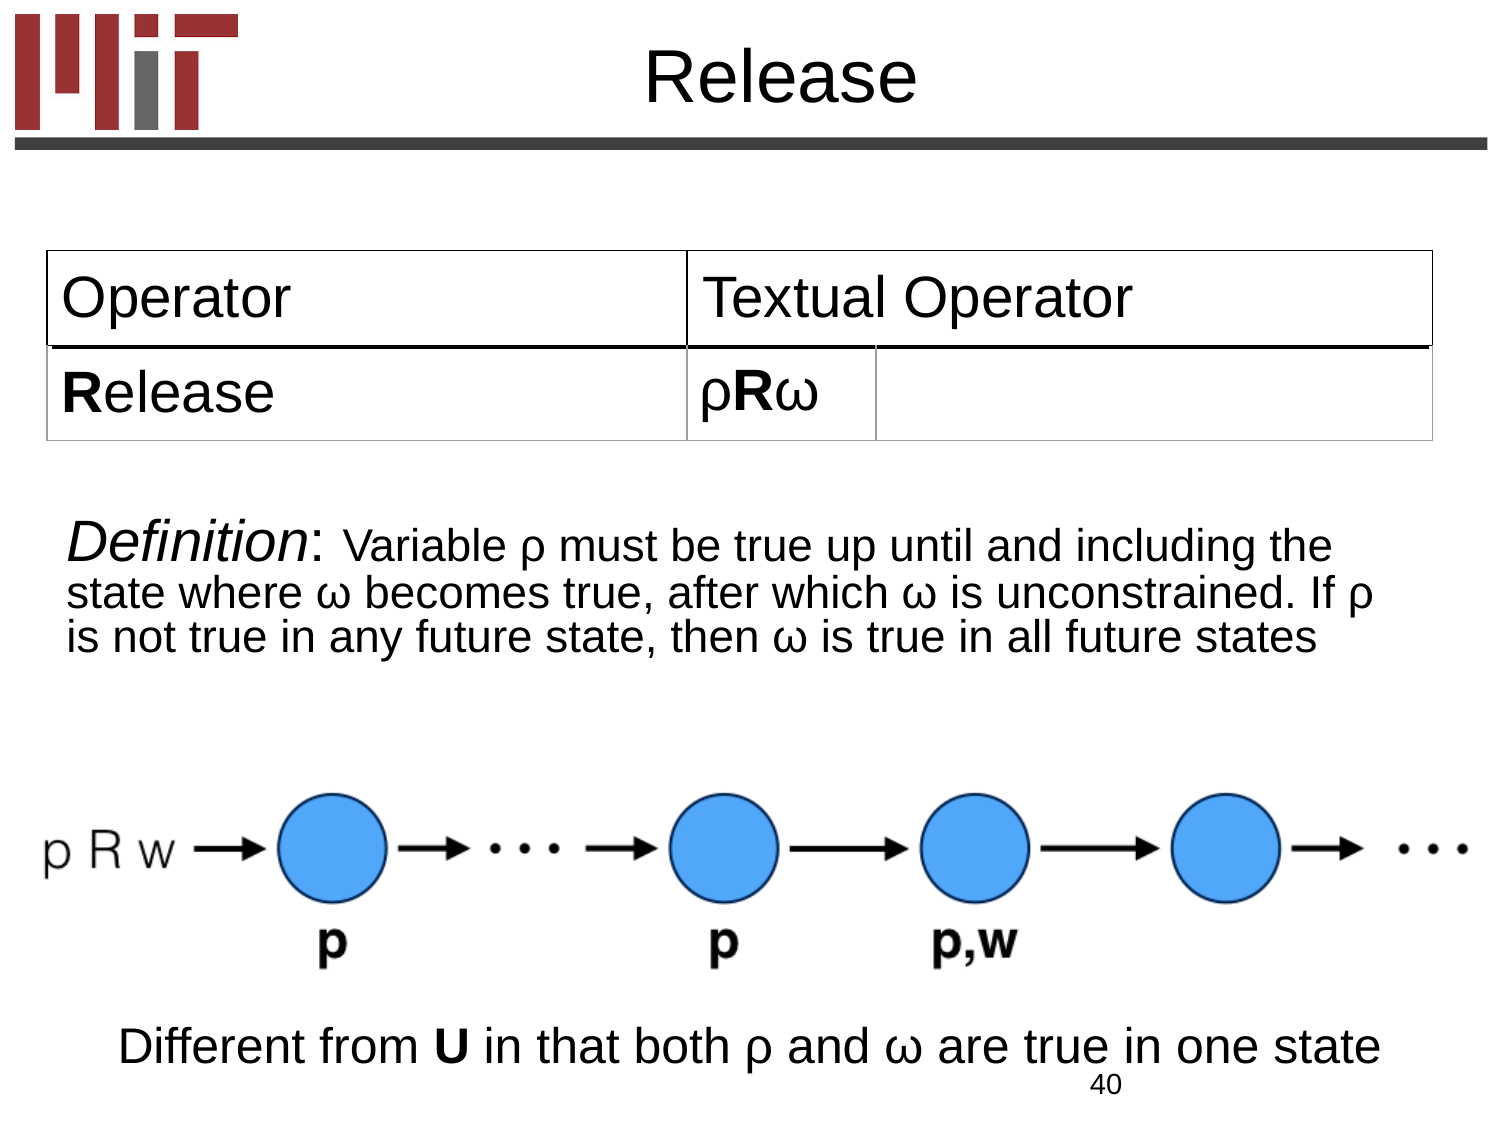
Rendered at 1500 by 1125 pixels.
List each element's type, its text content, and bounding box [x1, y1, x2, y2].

title Release [237, 15, 1325, 130]
picture [0, 757, 1500, 1003]
picture [15, 14, 238, 130]
table_cell [877, 346, 1432, 440]
table_cell Release [48, 346, 686, 440]
table_header Operator [48, 251, 686, 345]
table_header Textual Operator [688, 251, 1432, 345]
table_cell ρRω [688, 356, 875, 440]
text_box Different from U in that both ρ and ω are true in one state [0, 1010, 1500, 1113]
text_box Definition: Variable ρ must be true up until and including the state where ω becomes true, after which ω is unconstrained. If ρ is not true in any future state, then ω is true in all future states [51, 502, 1430, 756]
